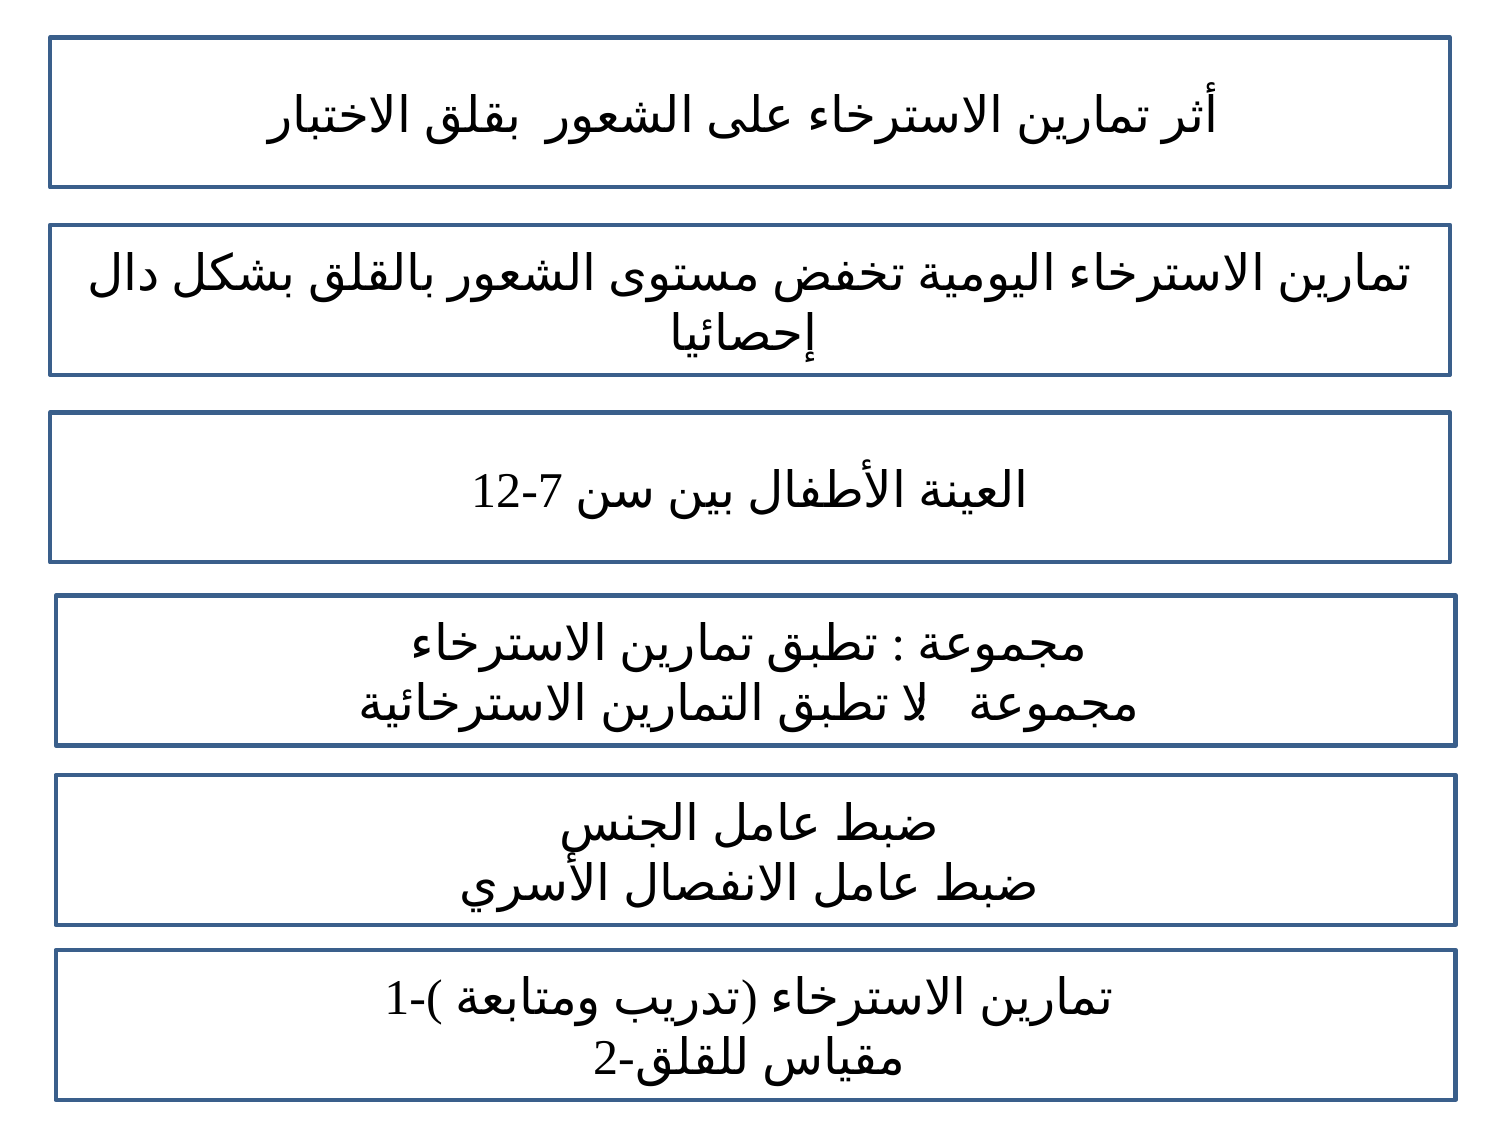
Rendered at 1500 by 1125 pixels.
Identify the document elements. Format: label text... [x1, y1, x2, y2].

text_box أثر تمارين الاسترخاء على الشعور بقلق الاختبار [48, 35, 1452, 189]
text_box العينة الأطفال بين سن 7-12 [48, 410, 1452, 564]
text_box تمارين الاسترخاء اليومية تخفض مستوى الشعور بالقلق بشكل دال إحصائيا [48, 223, 1452, 377]
text_box ضبط عامل الجنس ضبط عامل الانفصال الأسري [54, 773, 1458, 927]
text_box مجموعة : تطبق تمارين الاسترخاء مجموعة : لا تطبق التمارين الاسترخائية [54, 593, 1458, 748]
text_box 1-تمارين الاسترخاء (تدريب ومتابعة ) 2-مقياس للقلق [54, 948, 1458, 1102]
